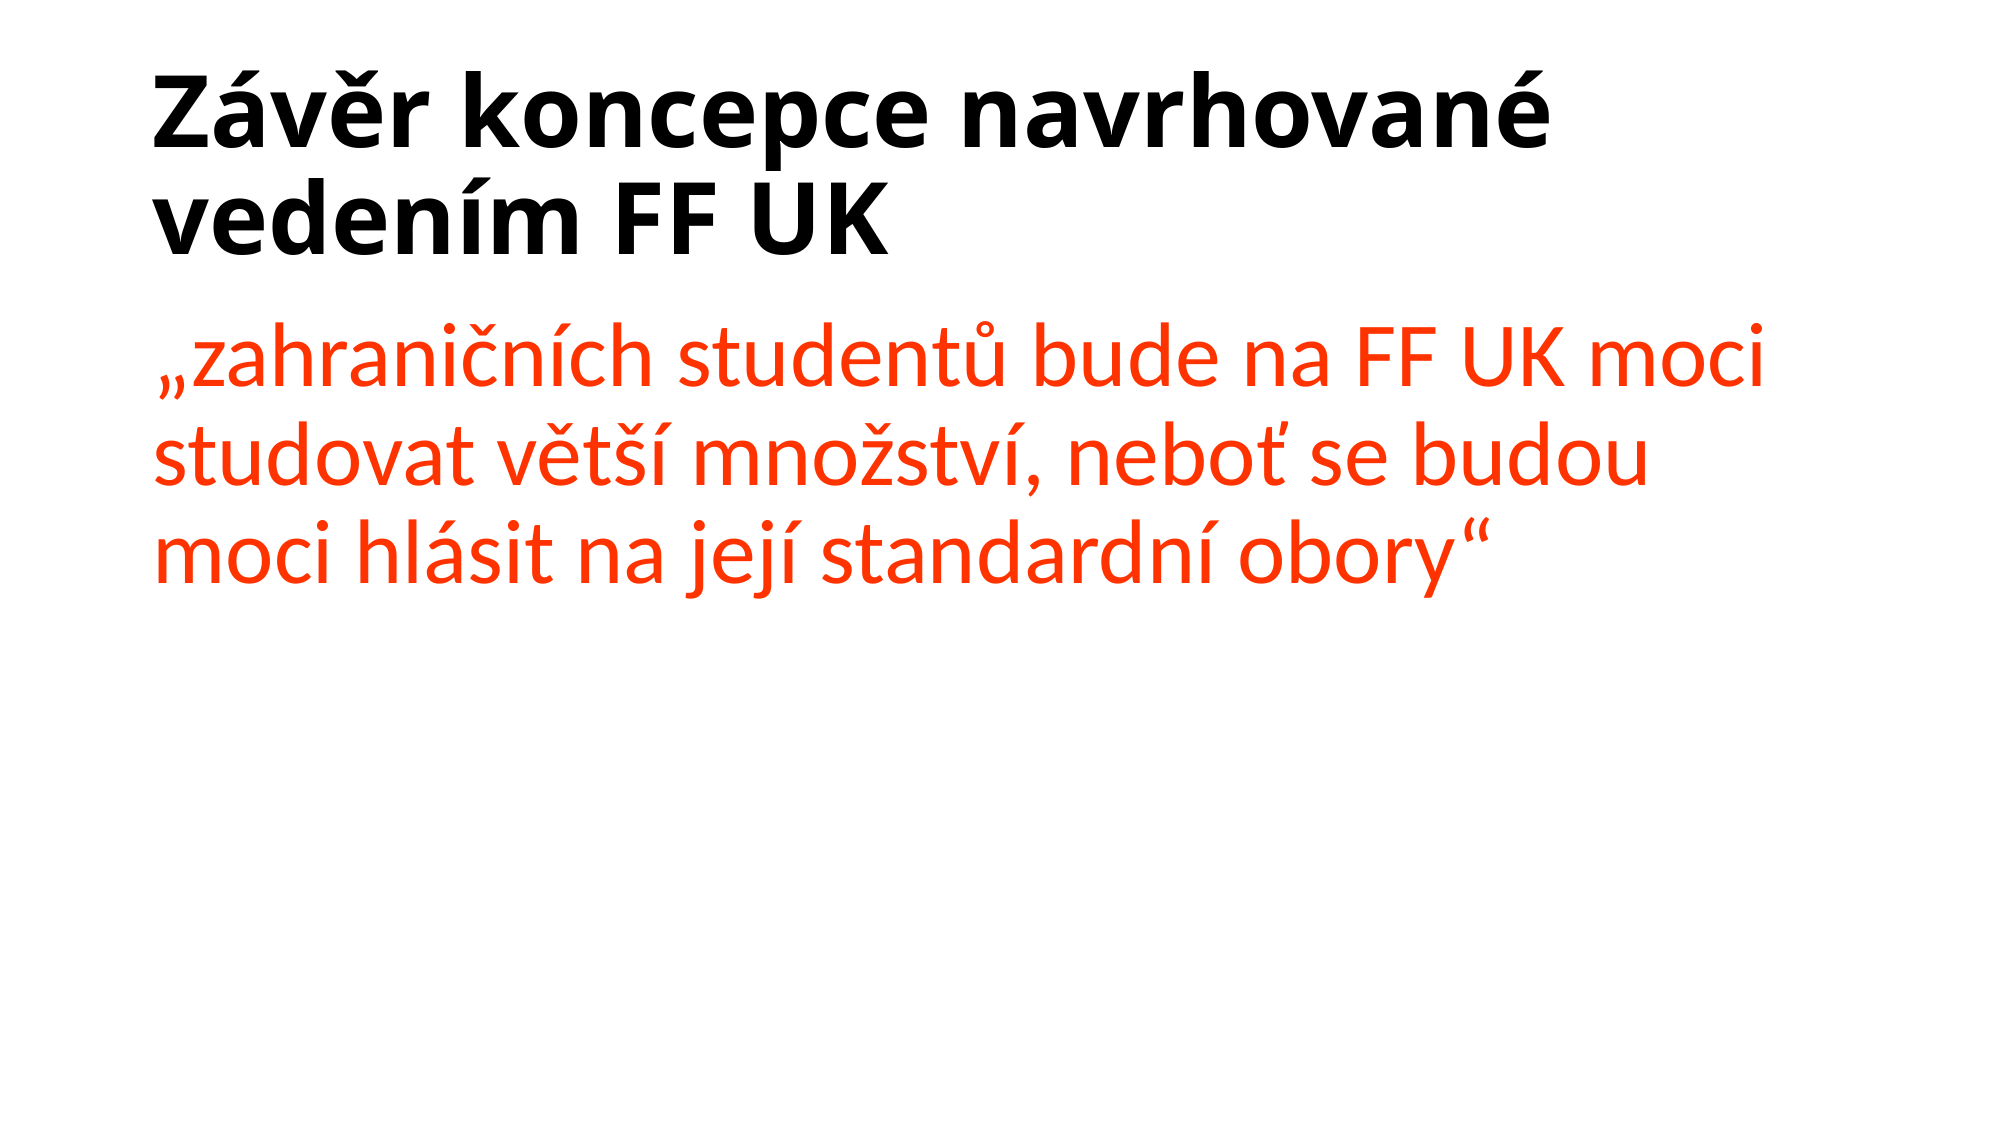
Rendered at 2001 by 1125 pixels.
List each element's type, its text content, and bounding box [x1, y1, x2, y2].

list „zahraničních studentů bude na FF UK moci studovat větší množství, neboť se budou moci hlásit na její standardní obory“ [137, 299, 1863, 1014]
title Závěr koncepce navrhované vedením FF UK [137, 59, 1893, 278]
